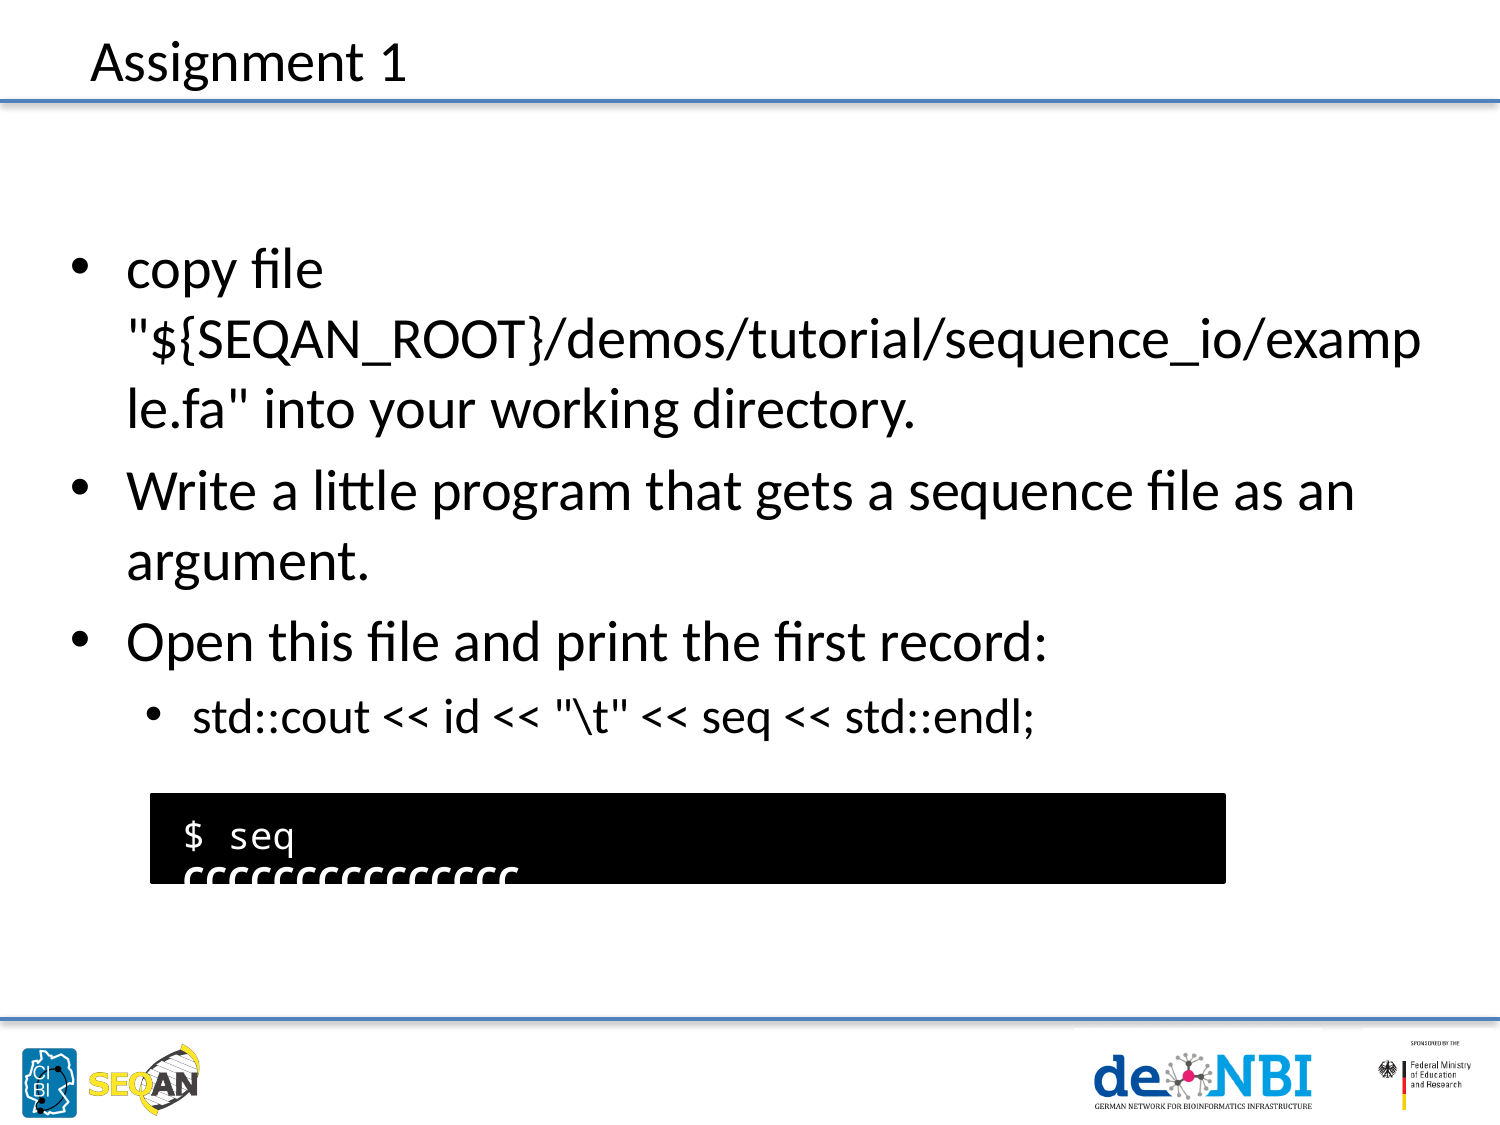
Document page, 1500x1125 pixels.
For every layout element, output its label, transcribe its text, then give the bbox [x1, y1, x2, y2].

picture [75, 1042, 202, 1121]
list copy file "${SEQAN_ROOT}/demos/tutorial/sequence_io/example.fa" into your working directory. Write a little program that gets a sequence file as an argument. Open this file and print the first record: std::cout << id << "\t" << seq << std::endl; [55, 222, 1448, 977]
picture [31, 1060, 40, 1071]
title Assignment 1 [75, 25, 1425, 92]
picture [40, 1051, 48, 1059]
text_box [151, 794, 1224, 883]
picture [1074, 1028, 1322, 1122]
picture [33, 1108, 44, 1113]
